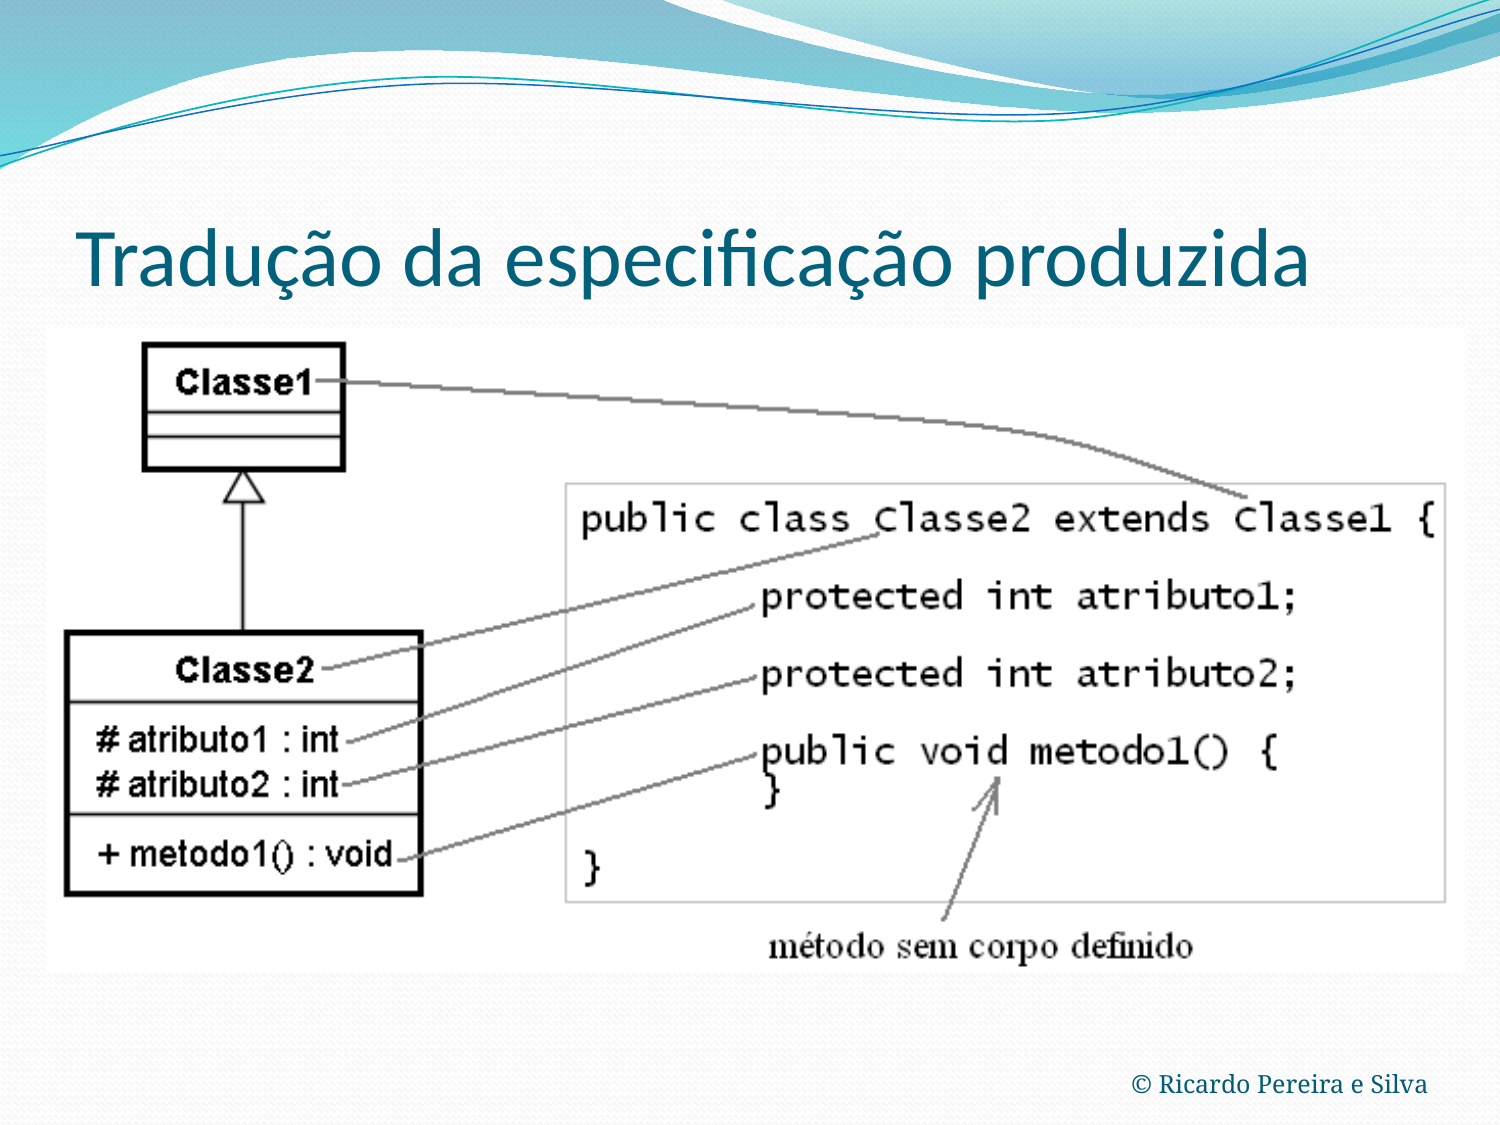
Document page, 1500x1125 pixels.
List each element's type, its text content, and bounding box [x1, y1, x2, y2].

picture [46, 327, 1466, 973]
title Tradução da especificação produzida [75, 115, 1425, 303]
footer © Ricardo Pereira e Silva [1101, 1042, 1429, 1103]
